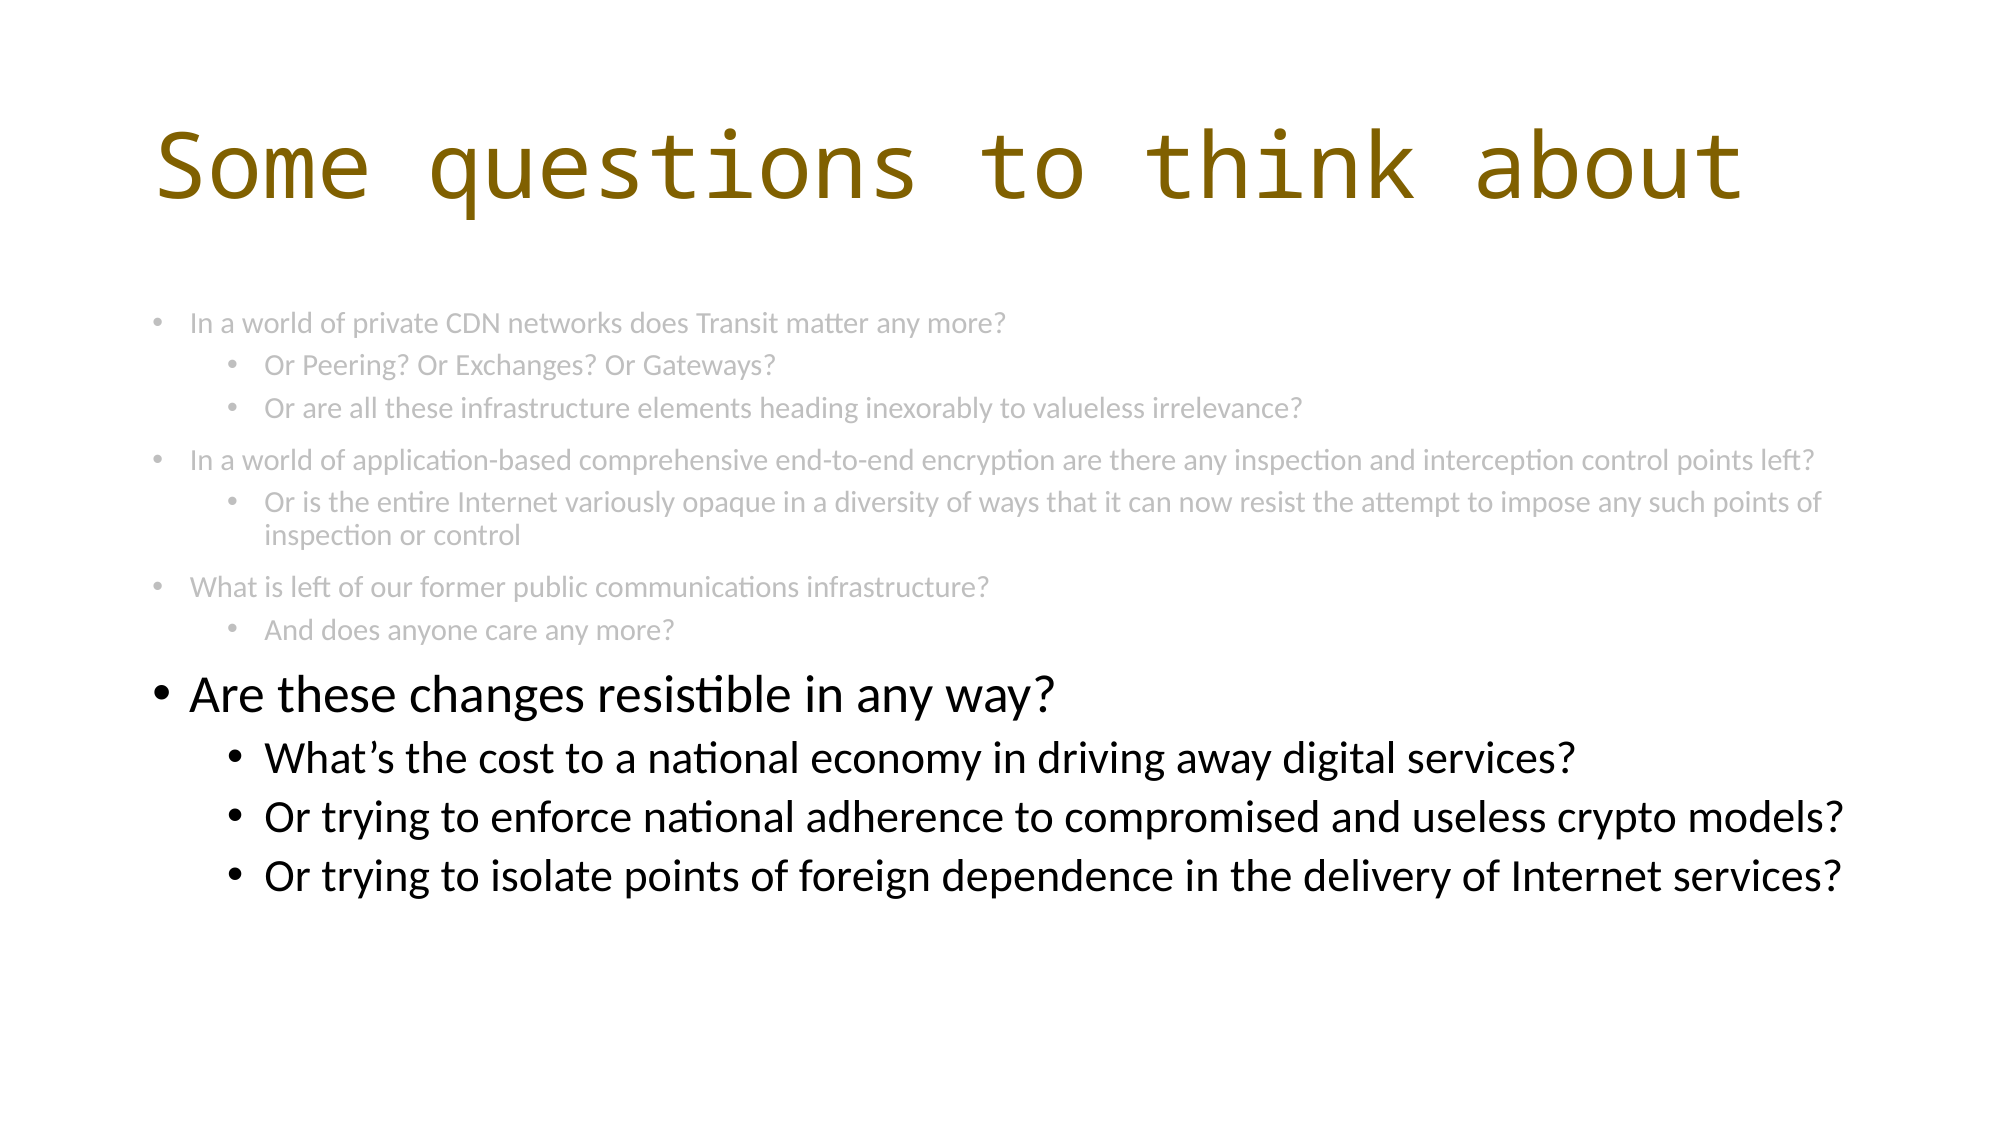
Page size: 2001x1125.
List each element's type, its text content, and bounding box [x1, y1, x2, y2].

title Some questions to think about [137, 59, 1863, 278]
list In a world of private CDN networks does Transit matter any more? Or Peering? Or Exchanges? Or Gateways? Or are all these infrastructure elements heading inexorably to valueless irrelevance? In a world of application-based comprehensive end-to-end encryption are there any inspection and interception control points left? Or is the entire Internet variously opaque in a diversity of ways that it can now resist the attempt to impose any such points of inspection or control What is left of our former public communications infrastructure? And does anyone care any more? Are these changes resistible in any way? What’s the cost to a national economy in driving away digital services? Or trying to enforce national adherence to compromised and useless crypto models? Or trying to isolate points of foreign dependence in the delivery of Internet services? [137, 299, 1863, 1014]
